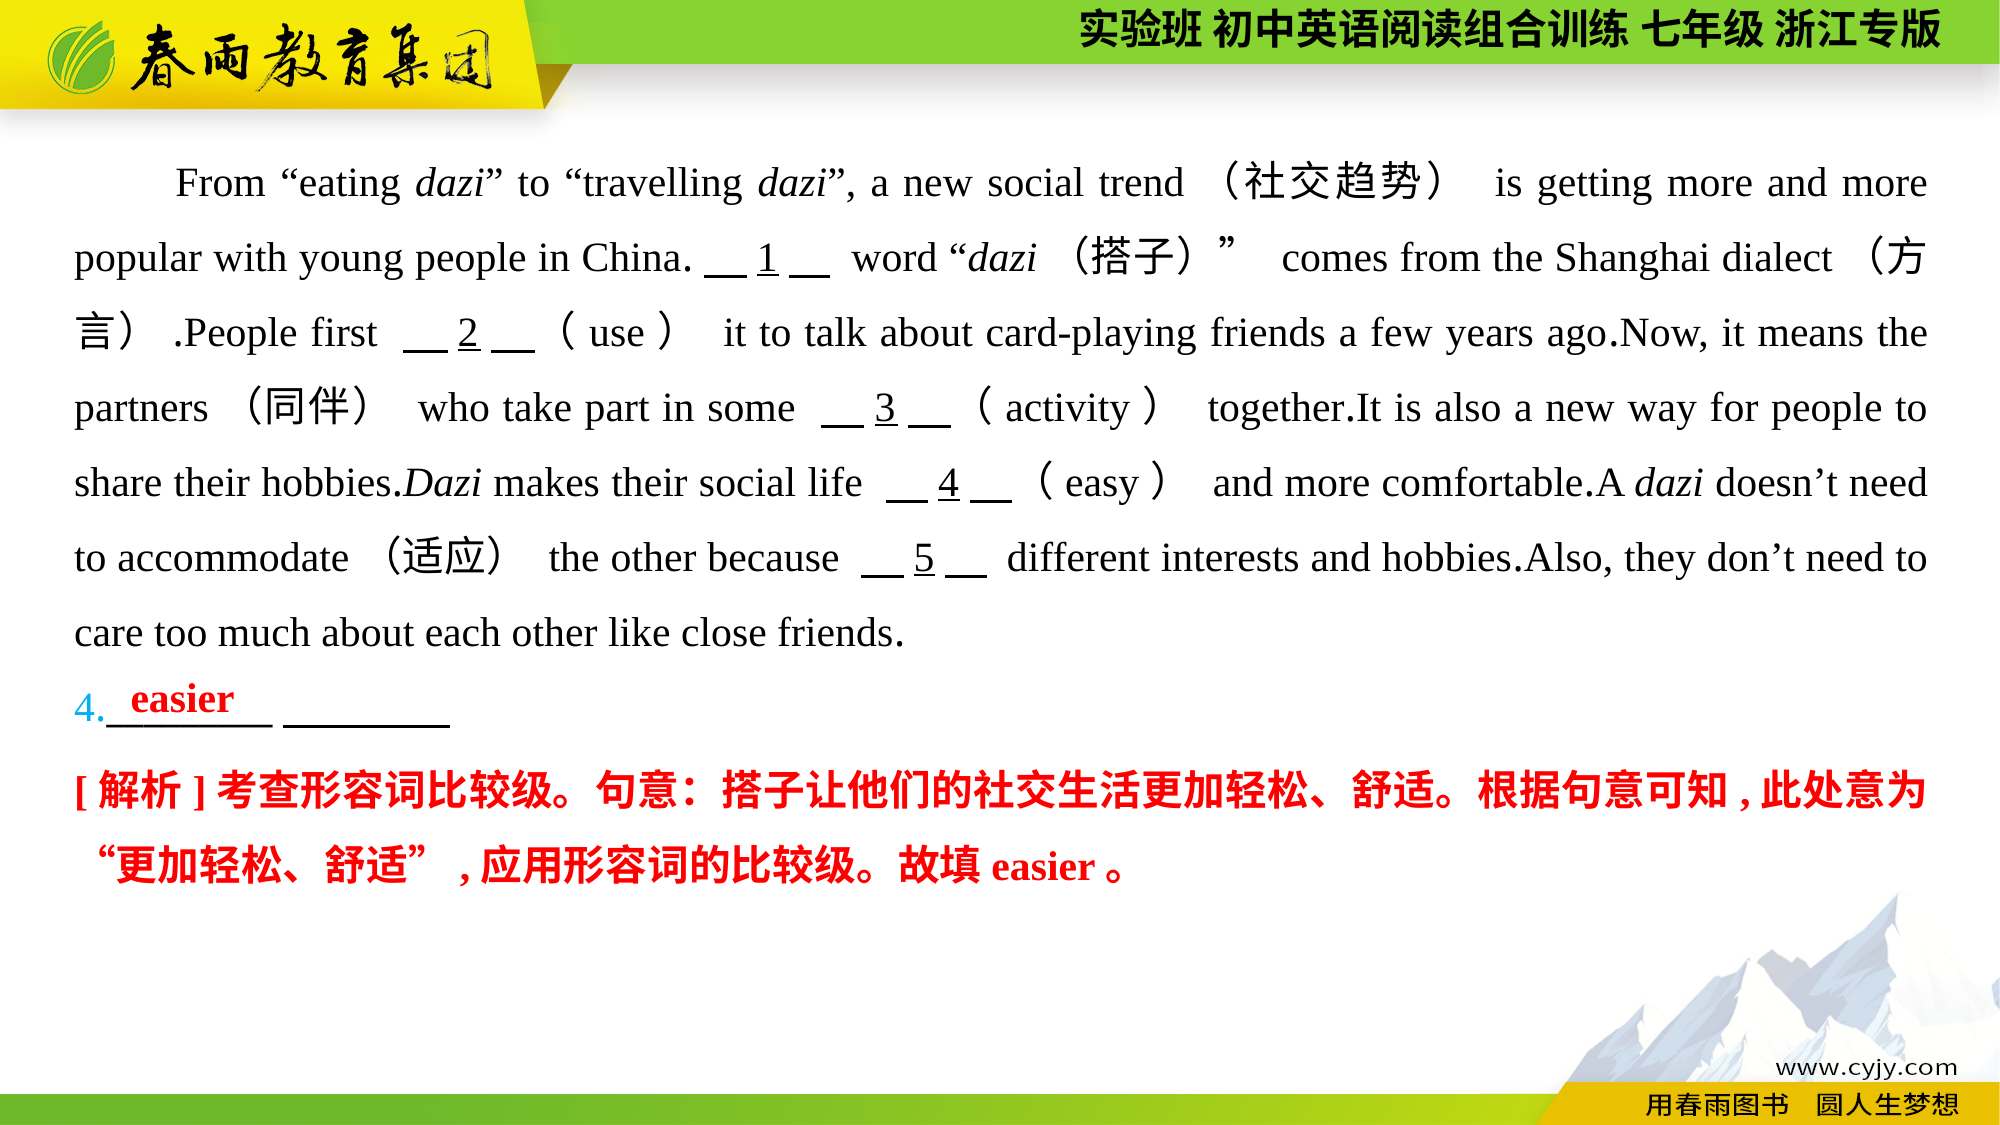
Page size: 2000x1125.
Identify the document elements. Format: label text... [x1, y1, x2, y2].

picture [0, 0, 2000, 1125]
text_box [解析]考查形容词比较级。句意：搭子让他们的社交生活更加轻松、舒适。根据句意可知,此处意为“更加轻松、舒适”,应用形容词的比较级。故填easier。 [59, 731, 1944, 897]
list From “eating dazi” to “travelling dazi”, a new social trend（社交趋势） is getting more and more popular with young people in China. 1 word “dazi（搭子）” comes from the Shanghai dialect（方言）.People first 2 （use） it to talk about card-playing friends a few years ago.Now, it means the partners（同伴） who take part in some 3 （activity） together.It is also a new way for people to share their hobbies.Dazi makes their social life 4 （easy） and more comfortable.A dazi doesn’t need to accommodate（适应） the other because 5 different interests and hobbies.Also, they don’t need to care too much about each other like close friends. 4._________ [59, 122, 1944, 731]
text_box easier [115, 663, 250, 728]
